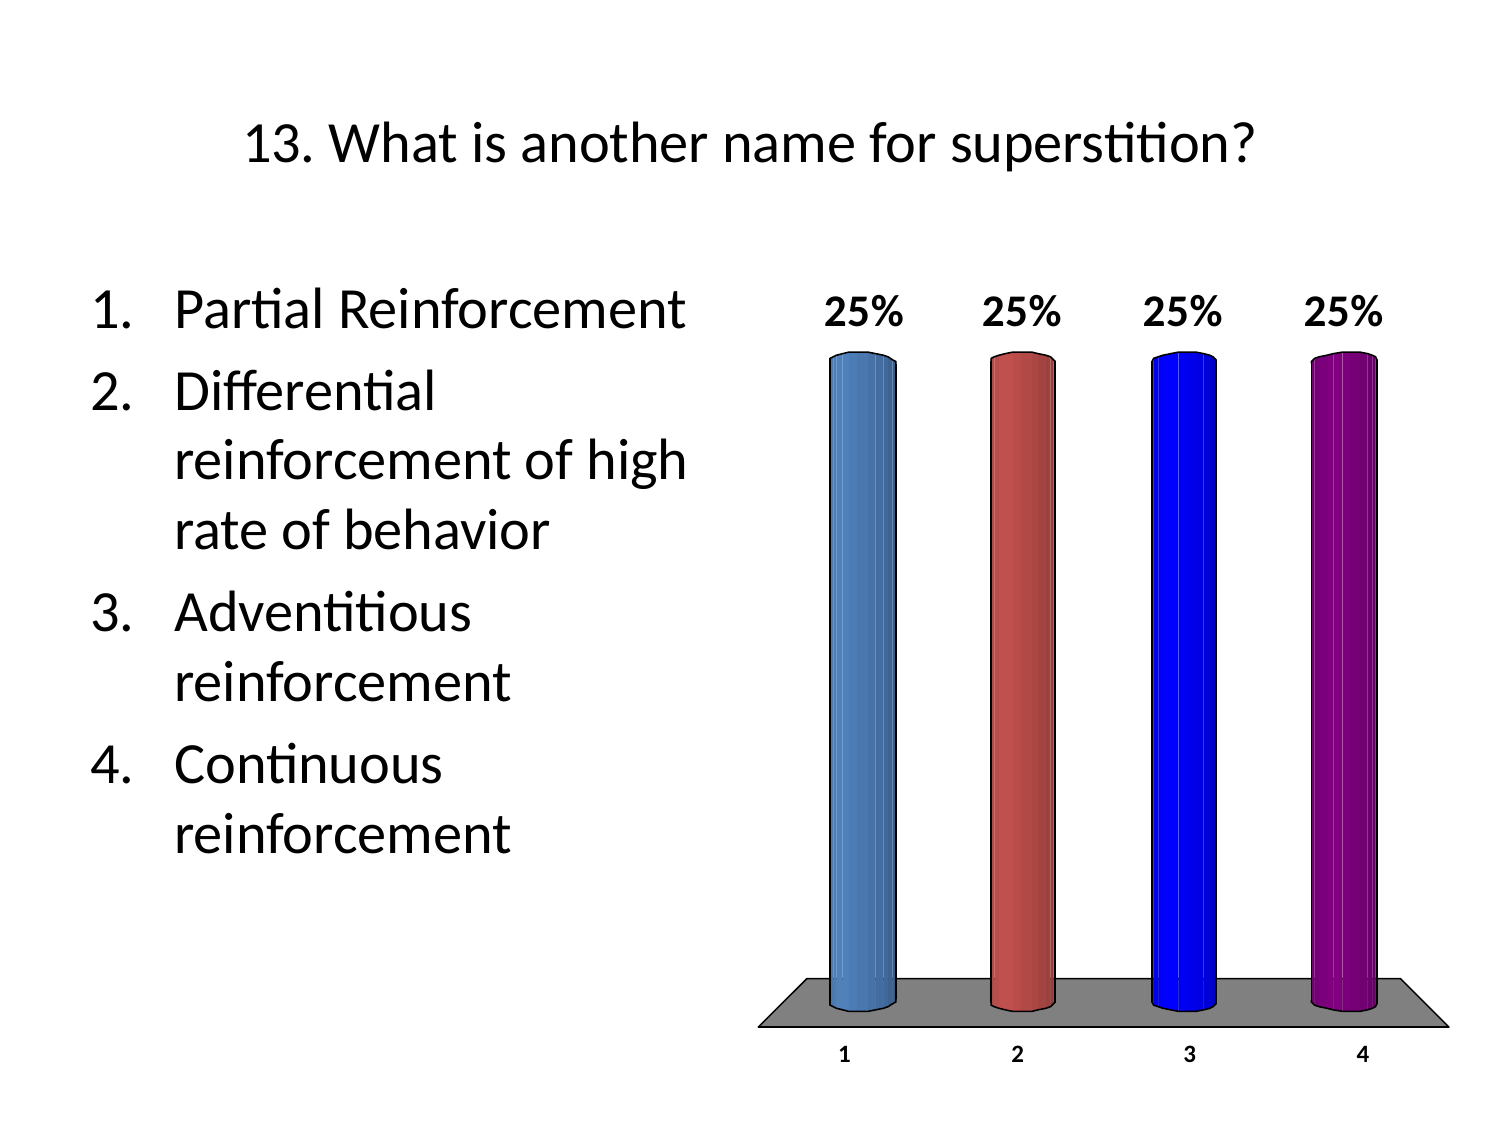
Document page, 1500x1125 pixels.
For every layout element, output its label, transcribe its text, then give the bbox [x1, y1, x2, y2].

title 13. What is another name for superstition? [75, 45, 1425, 233]
list Partial Reinforcement Differential reinforcement of high rate of behavior Adventitious reinforcement Continuous reinforcement [75, 262, 750, 1005]
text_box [739, 270, 1490, 1115]
